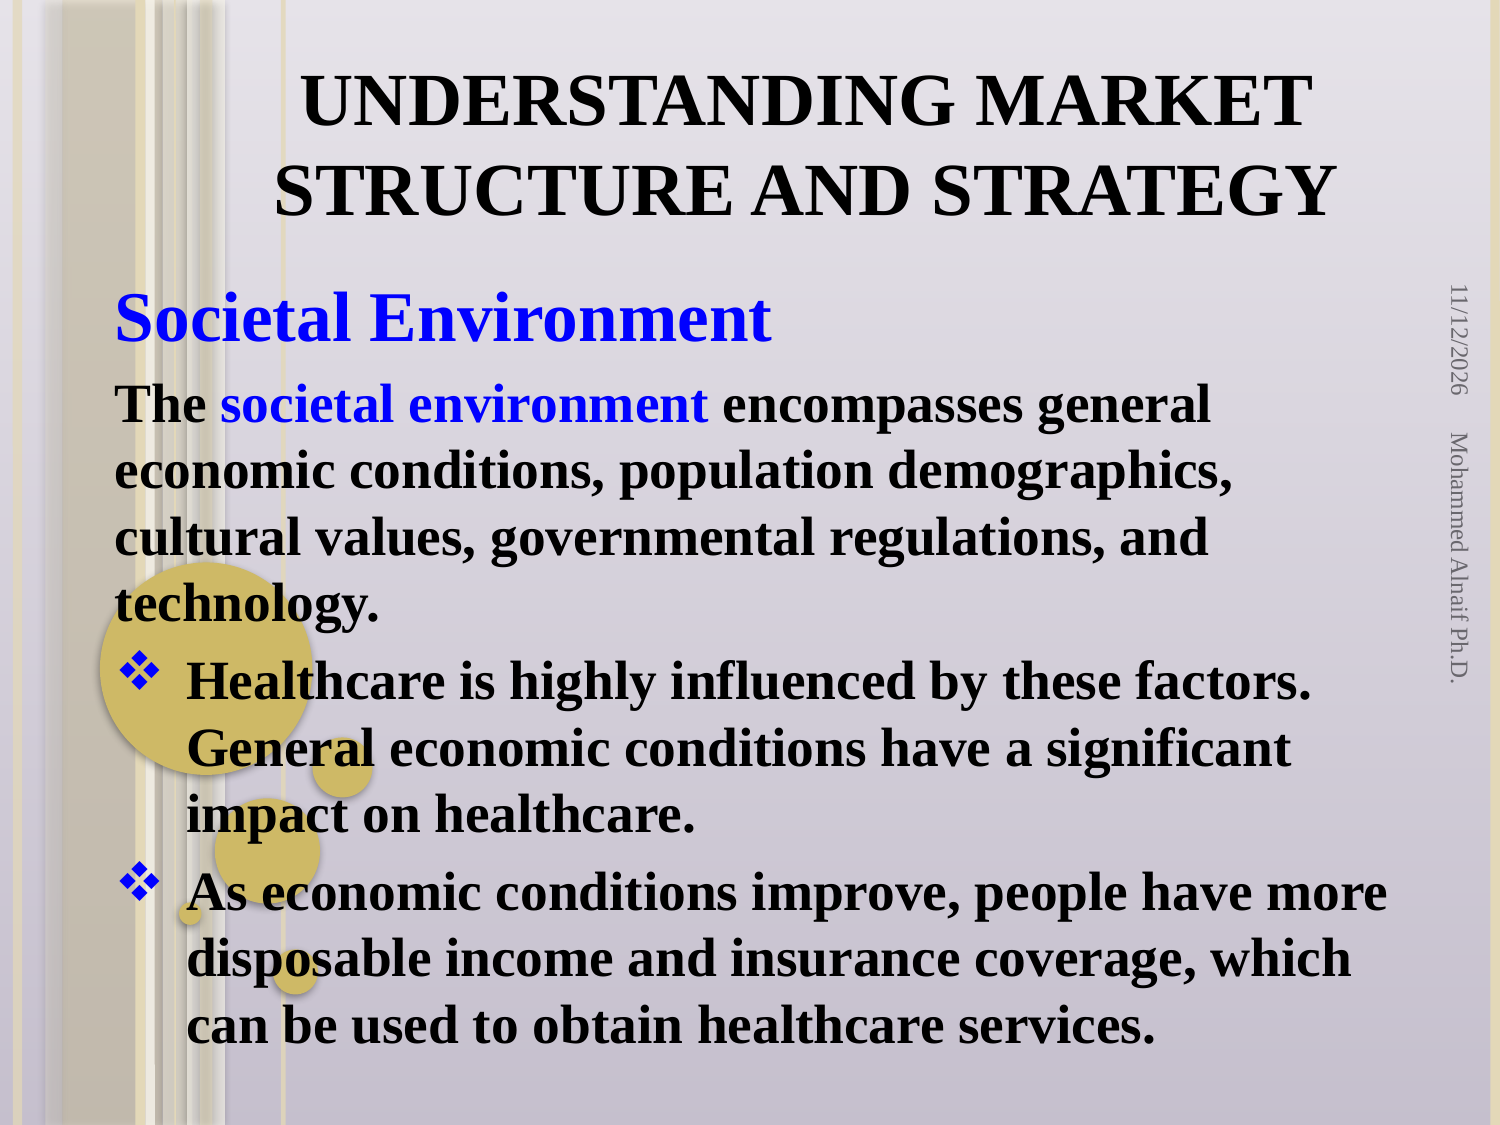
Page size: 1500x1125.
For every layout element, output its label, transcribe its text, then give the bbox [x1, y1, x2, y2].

title Understanding Market Structure and Strategy [162, 37, 1430, 238]
subtitle Societal Environment The societal environment encompasses general economic conditions, population demographics, cultural values, governmental regulations, and technology. Healthcare is highly influenced by these factors. General economic conditions have a significant impact on healthcare. As economic conditions improve, people have more disposable income and insurance coverage, which can be used to obtain healthcare services. [99, 262, 1440, 1063]
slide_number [1430, 36, 1493, 412]
footer Mohammed Alnaif Ph.D. [1429, 417, 1493, 1018]
